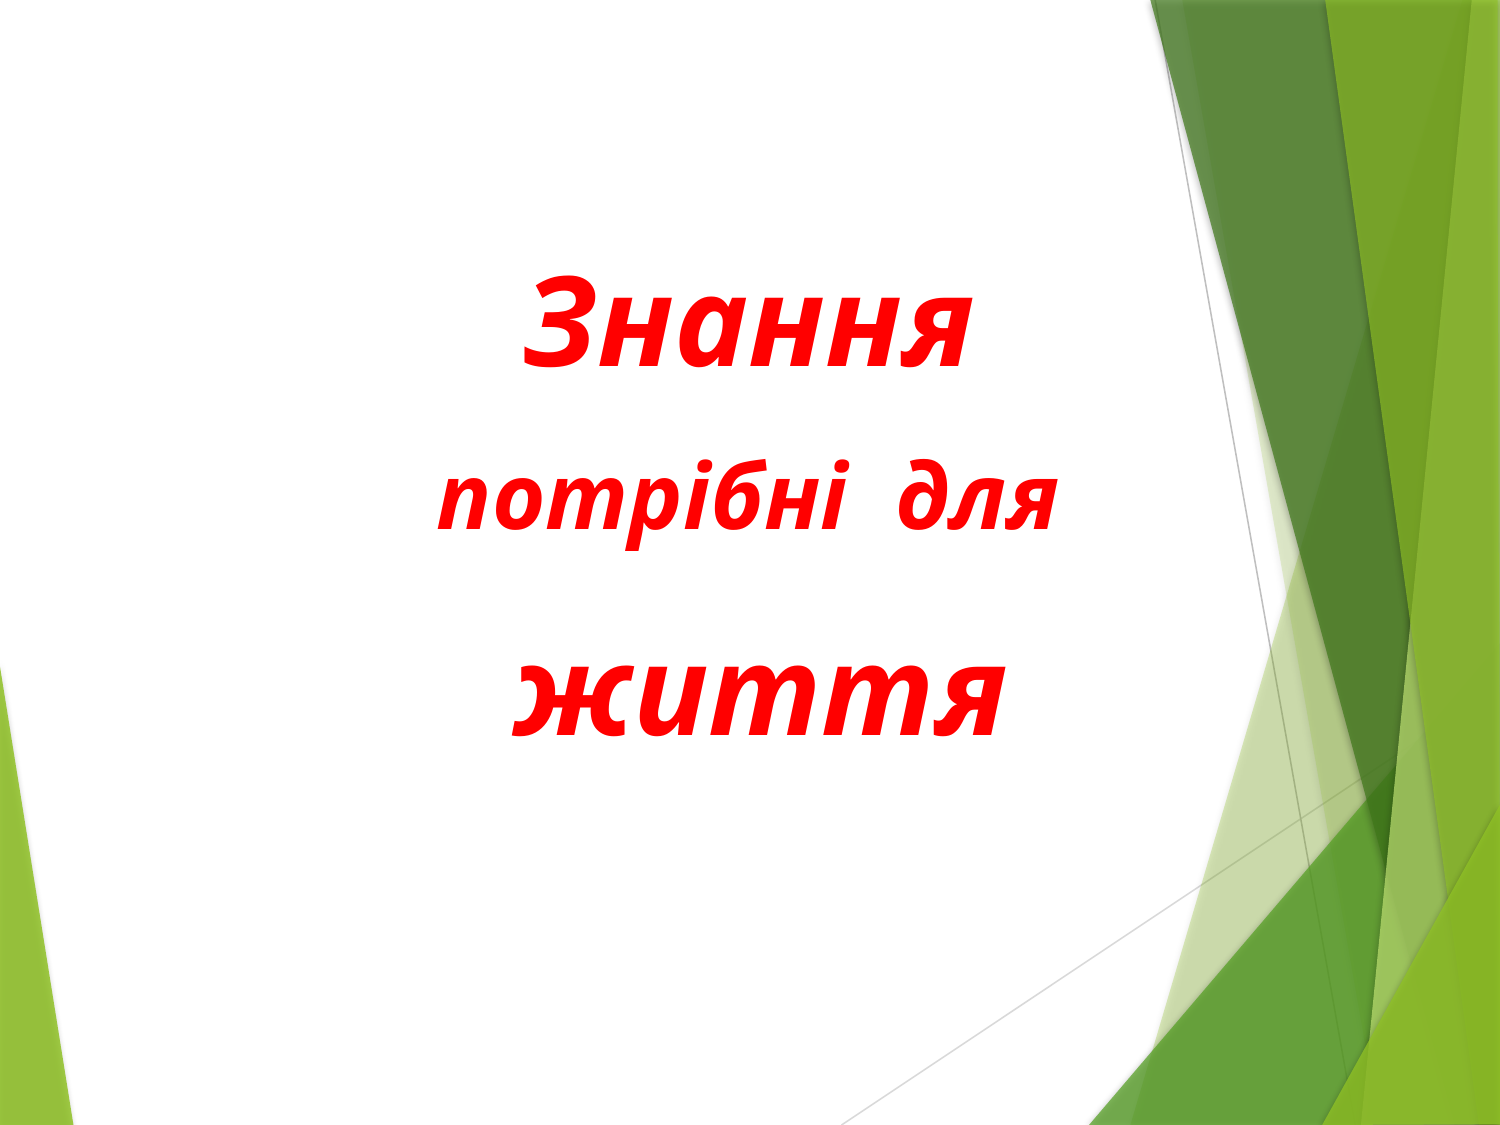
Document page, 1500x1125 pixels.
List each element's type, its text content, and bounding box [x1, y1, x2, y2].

text_box [58, 152, 1409, 375]
text_box Знання потрібні для життя [128, 234, 1393, 768]
